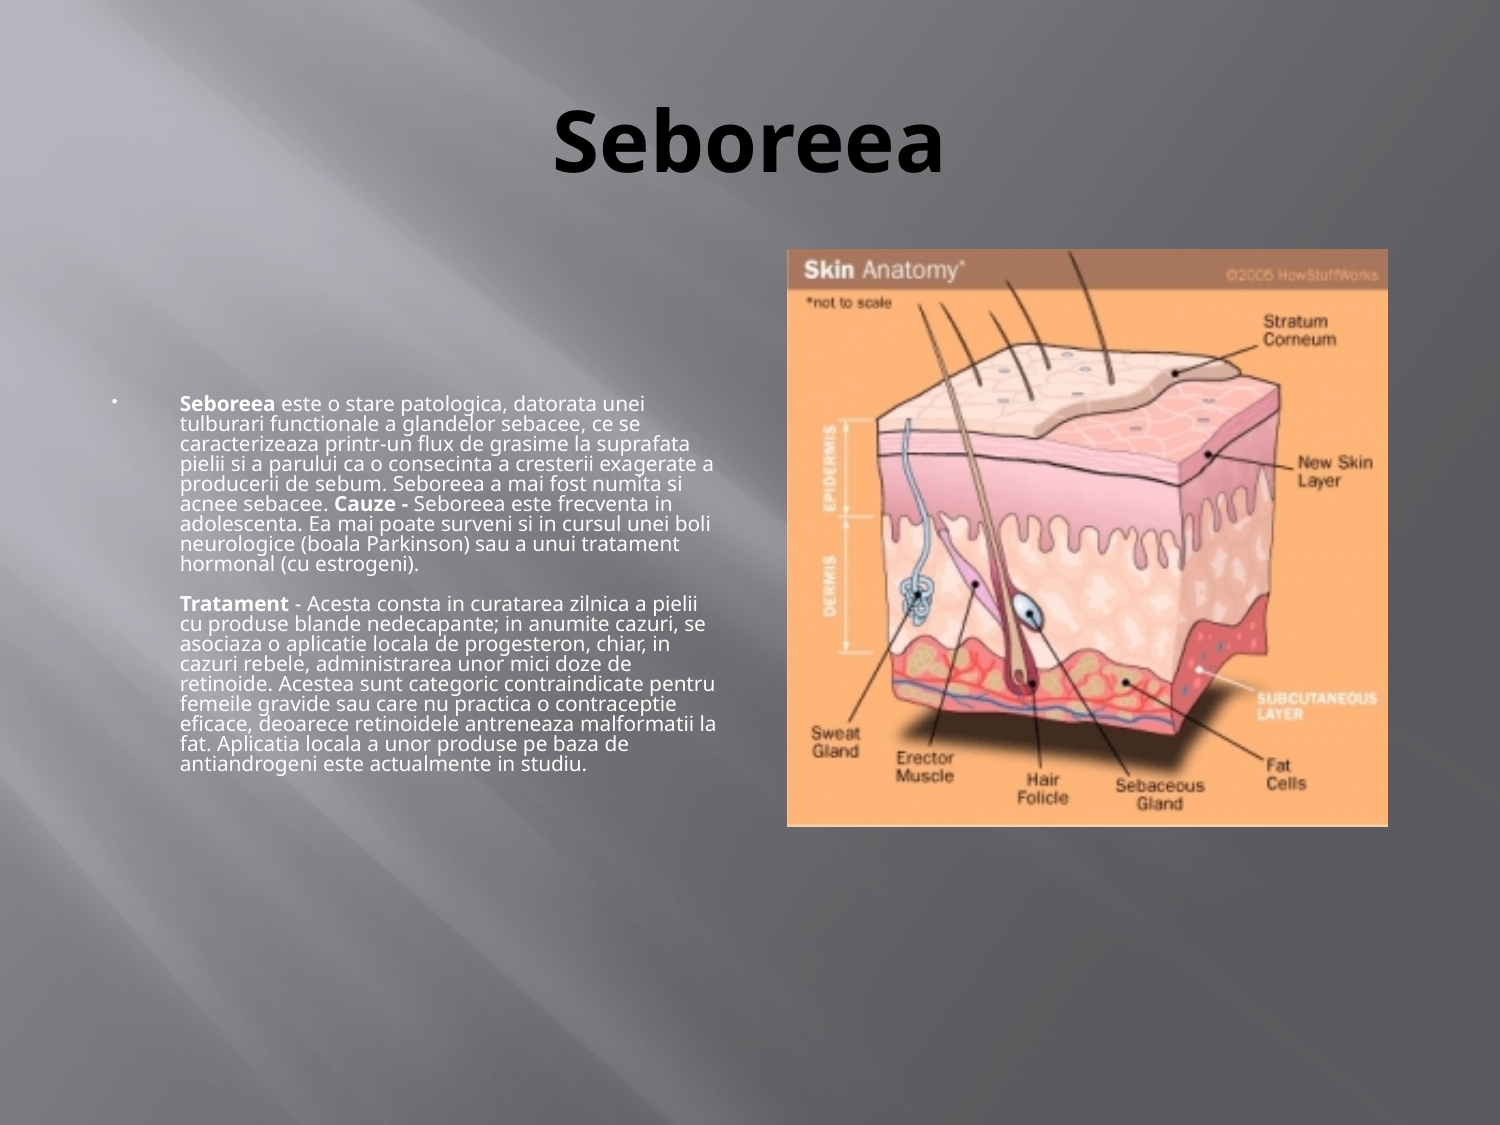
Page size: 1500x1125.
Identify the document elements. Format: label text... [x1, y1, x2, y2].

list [787, 249, 1388, 827]
list Seboreea este o stare patologica, datorata unei tulburari functionale a glandelor sebacee, ce se caracterizeaza printr-un flux de grasime la suprafata pielii si a parului ca o consecinta a cresterii exagerate a producerii de sebum. Seboreea a mai fost numita si acnee sebacee. Cauze - Seboreea este frecventa in adolescenta. Ea mai poate surveni si in cursul unei boli neurologice (boala Parkinson) sau a unui tratament hormonal (cu estrogeni). Tratament - Acesta consta in curatarea zilnica a pielii cu produse blande nedecapante; in anumite cazuri, se asociaza o aplicatie locala de progesteron, chiar, in cazuri rebele, administrarea unor mici doze de retinoide. Acestea sunt categoric contraindicate pentru femeile gravide sau care nu practica o contraceptie eficace, deoarece retinoidele antreneaza malformatii la fat. Aplicatia locala a unor produse pe baza de antiandrogeni este actualmente in studiu. [74, 262, 738, 1006]
title Seboreea [75, 45, 1425, 233]
